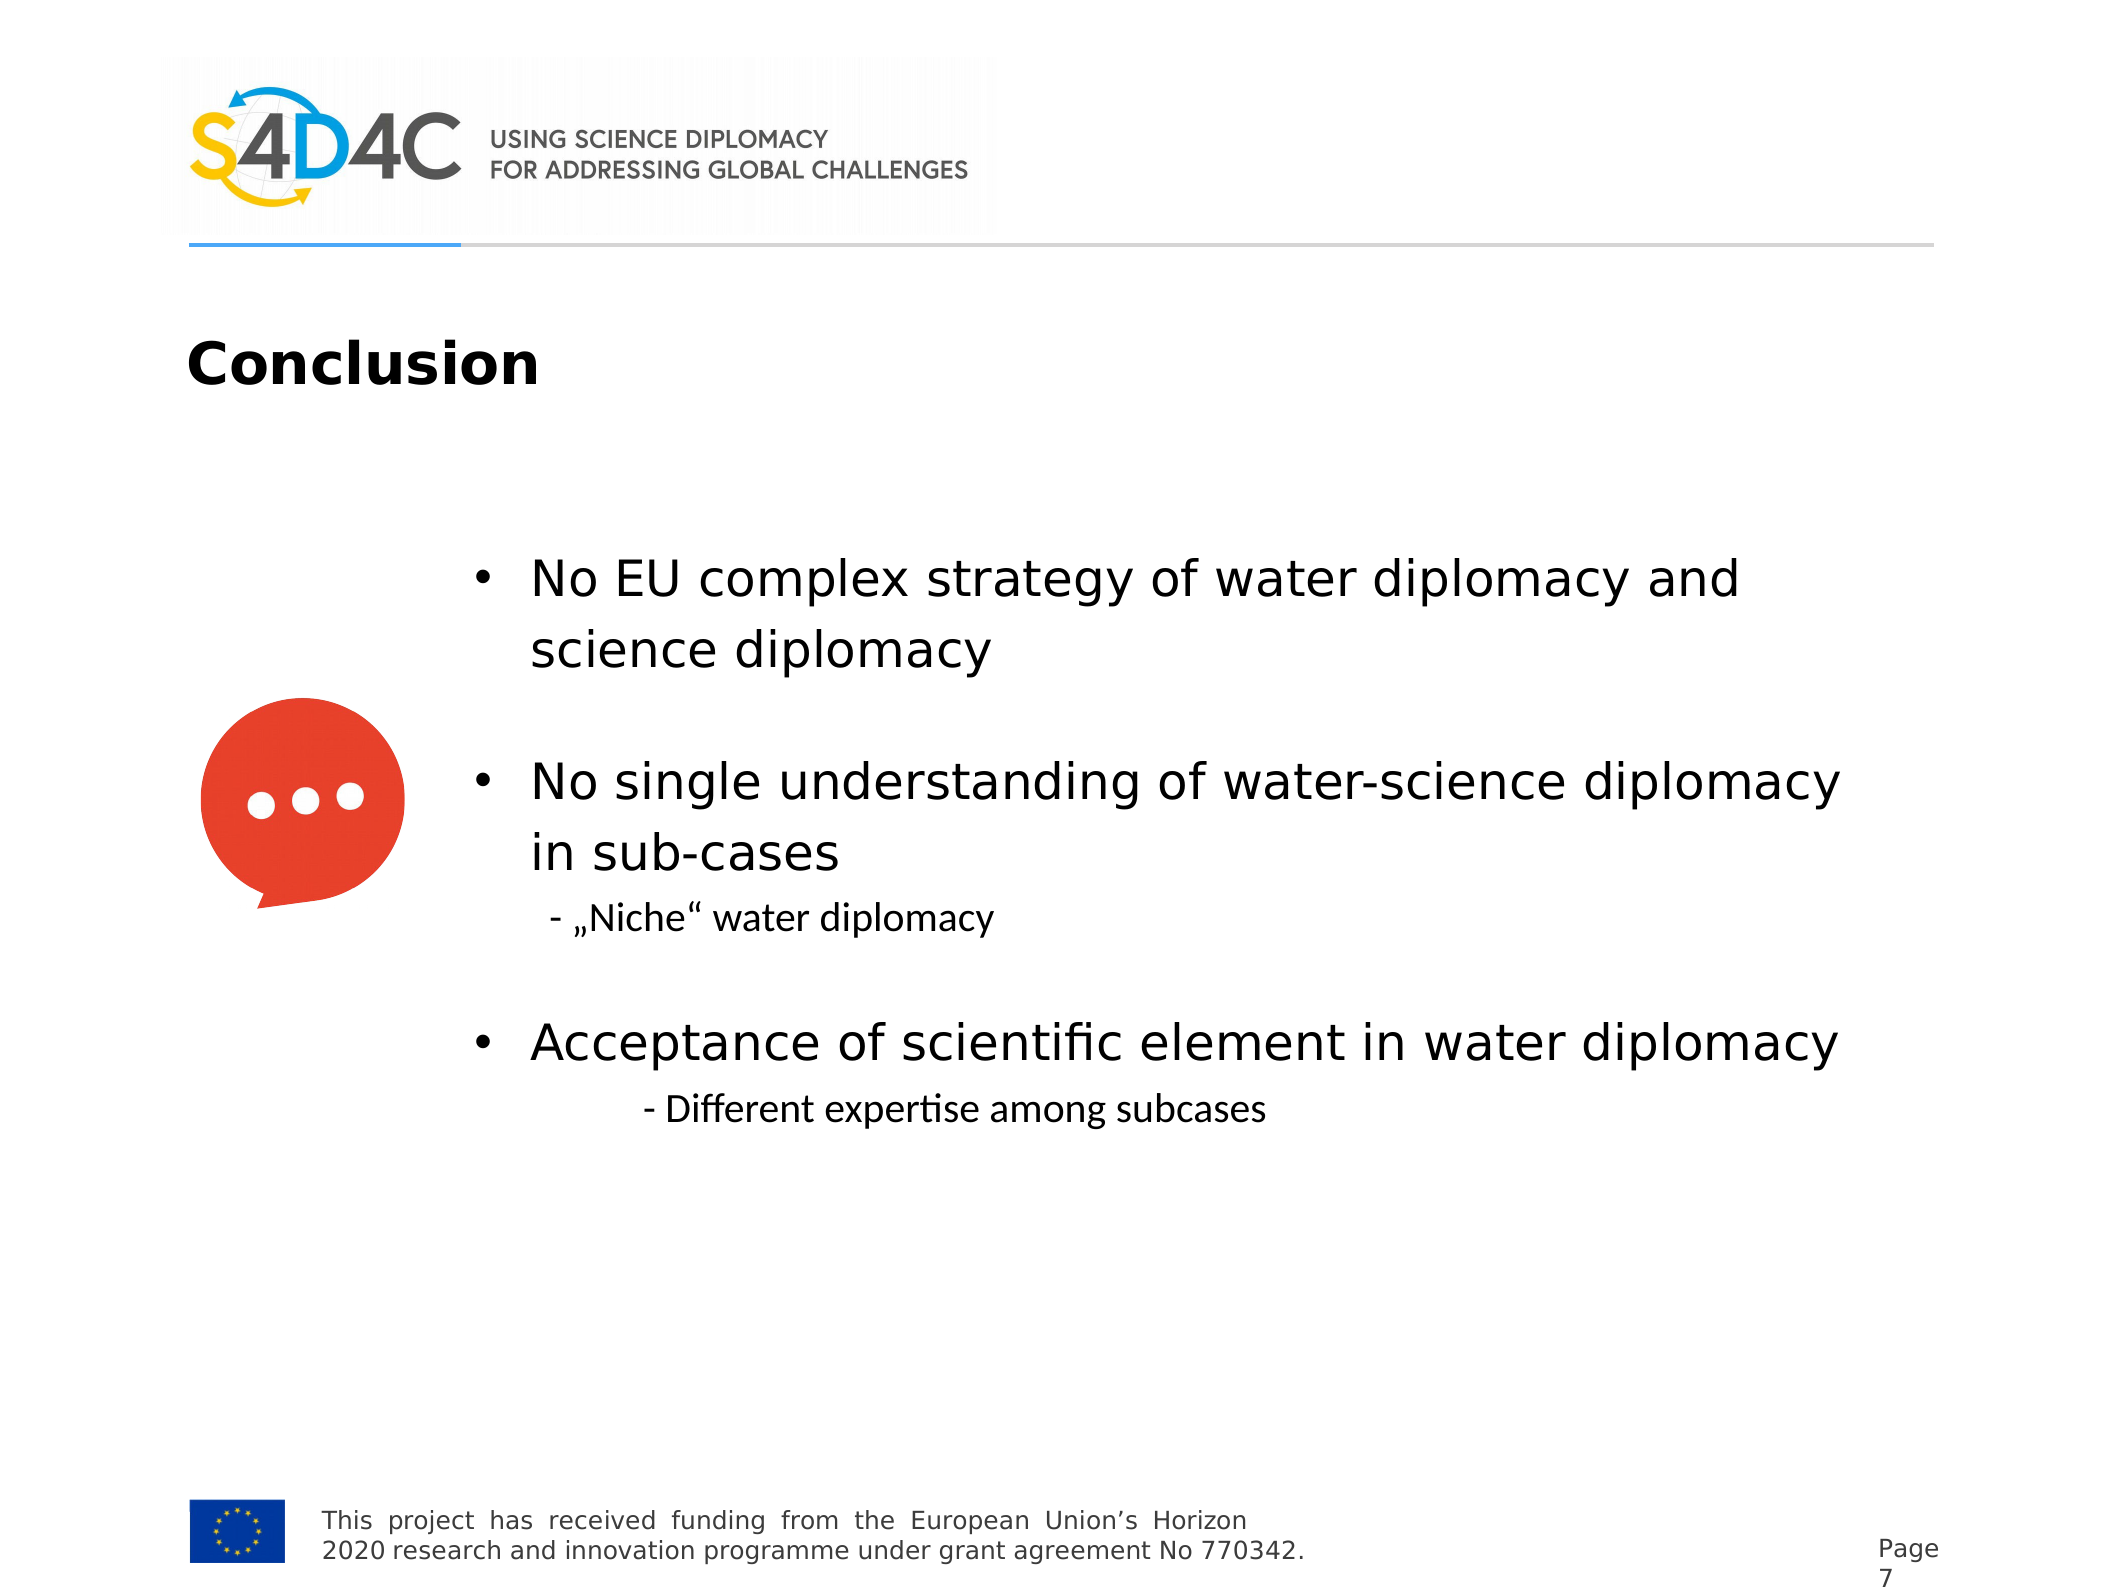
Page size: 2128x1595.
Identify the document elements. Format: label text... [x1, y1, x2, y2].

text_box [200, 697, 405, 909]
slide_number Page 7 [1876, 1532, 1964, 1595]
footer This project has received funding from the European Union’s Horizon 2020 research and innovation programme under grant agreement No 770342. [319, 1504, 1328, 1595]
picture [189, 1499, 285, 1563]
list No EU complex strategy of water diplomacy and science diplomacy No single understanding of water-science diplomacy in sub-cases - „Niche“ water diplomacy Acceptance of scientific element in water diplomacy - Different expertise among subcases [251, 534, 1874, 1446]
picture [161, 57, 997, 235]
title Conclusion [184, 326, 1943, 594]
